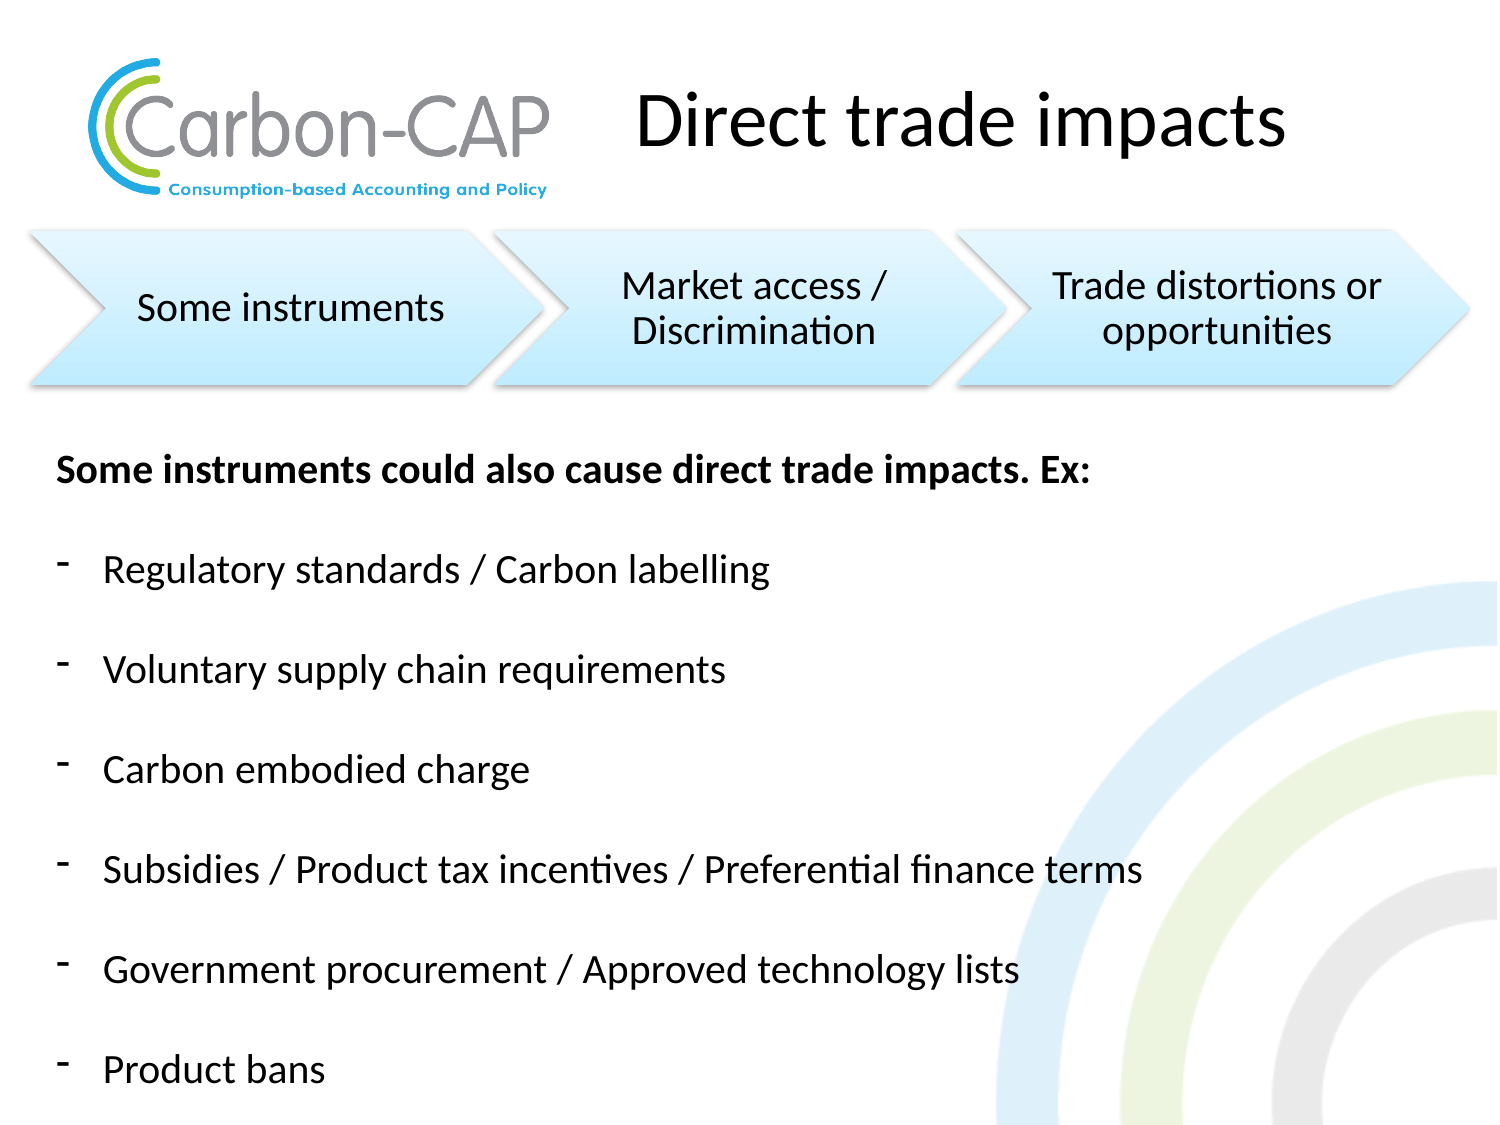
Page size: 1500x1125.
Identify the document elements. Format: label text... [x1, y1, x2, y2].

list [29, 230, 1471, 386]
title Direct trade impacts [620, 8, 1500, 222]
picture [88, 58, 550, 200]
picture [963, 569, 1497, 1125]
text_box Some instruments could also cause direct trade impacts. Ex: Regulatory standards / Carbon labelling Voluntary supply chain requirements Carbon embodied charge Subsidies / Product tax incentives / Preferential finance terms Government procurement / Approved technology lists Product bans [41, 434, 1412, 1100]
